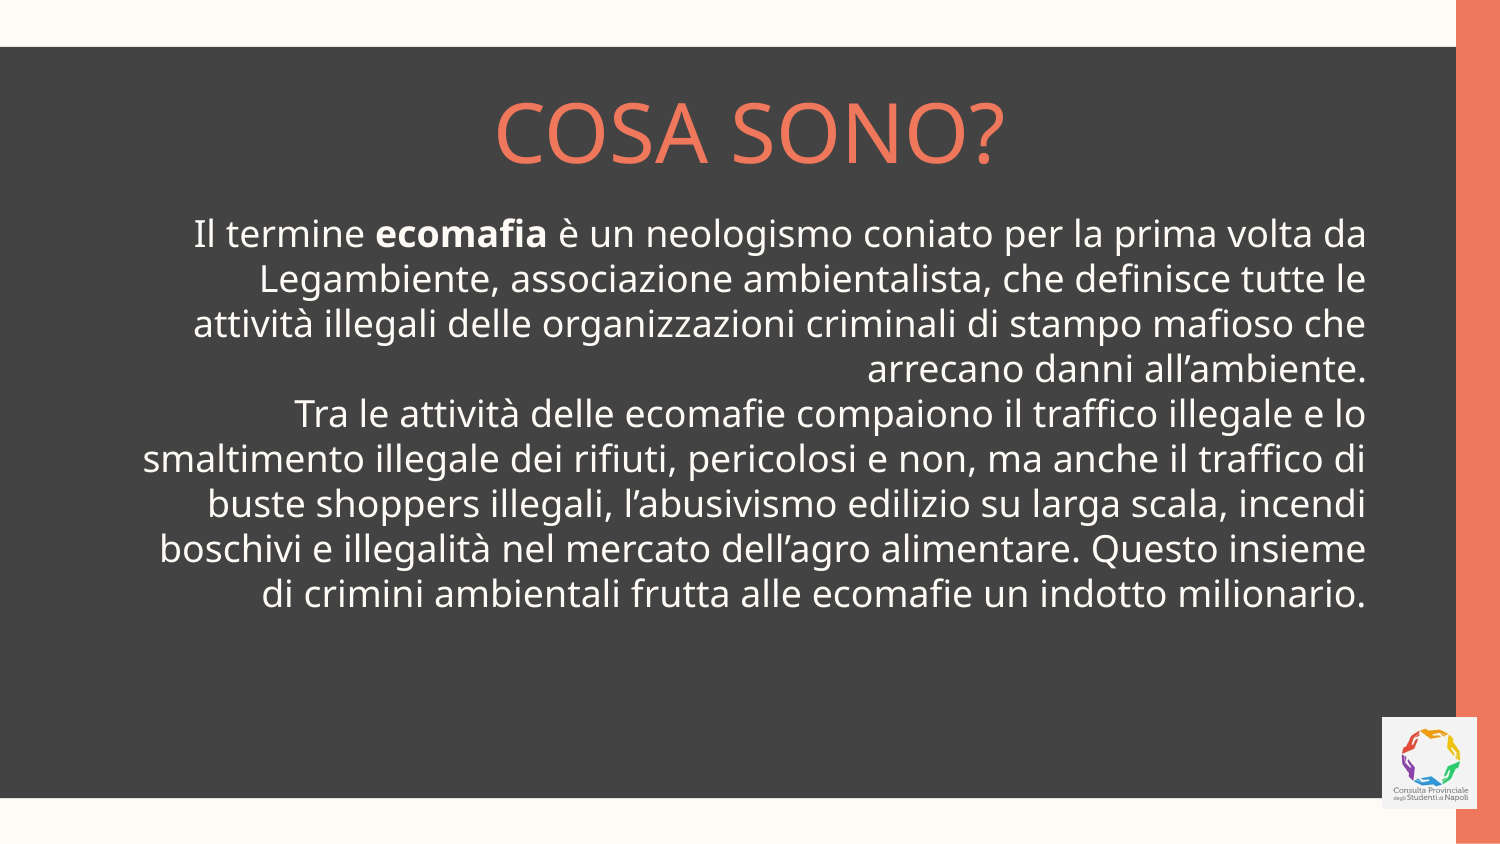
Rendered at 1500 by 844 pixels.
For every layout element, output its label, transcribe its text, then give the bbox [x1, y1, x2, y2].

subtitle Il termine ecomafia è un neologismo coniato per la prima volta da Legambiente, associazione ambientalista, che definisce tutte le attività illegali delle organizzazioni criminali di stampo mafioso che arrecano danni all’ambiente. Tra le attività delle ecomafie compaiono il traffico illegale e lo smaltimento illegale dei rifiuti, pericolosi e non, ma anche il traffico di buste shoppers illegali, l’abusivismo edilizio su larga scala, incendi boschivi e illegalità nel mercato dell’agro alimentare. Questo insieme di crimini ambientali frutta alle ecomafie un indotto milionario. [117, 195, 1383, 592]
picture [1382, 717, 1477, 809]
title COSA SONO? [117, 65, 1383, 158]
